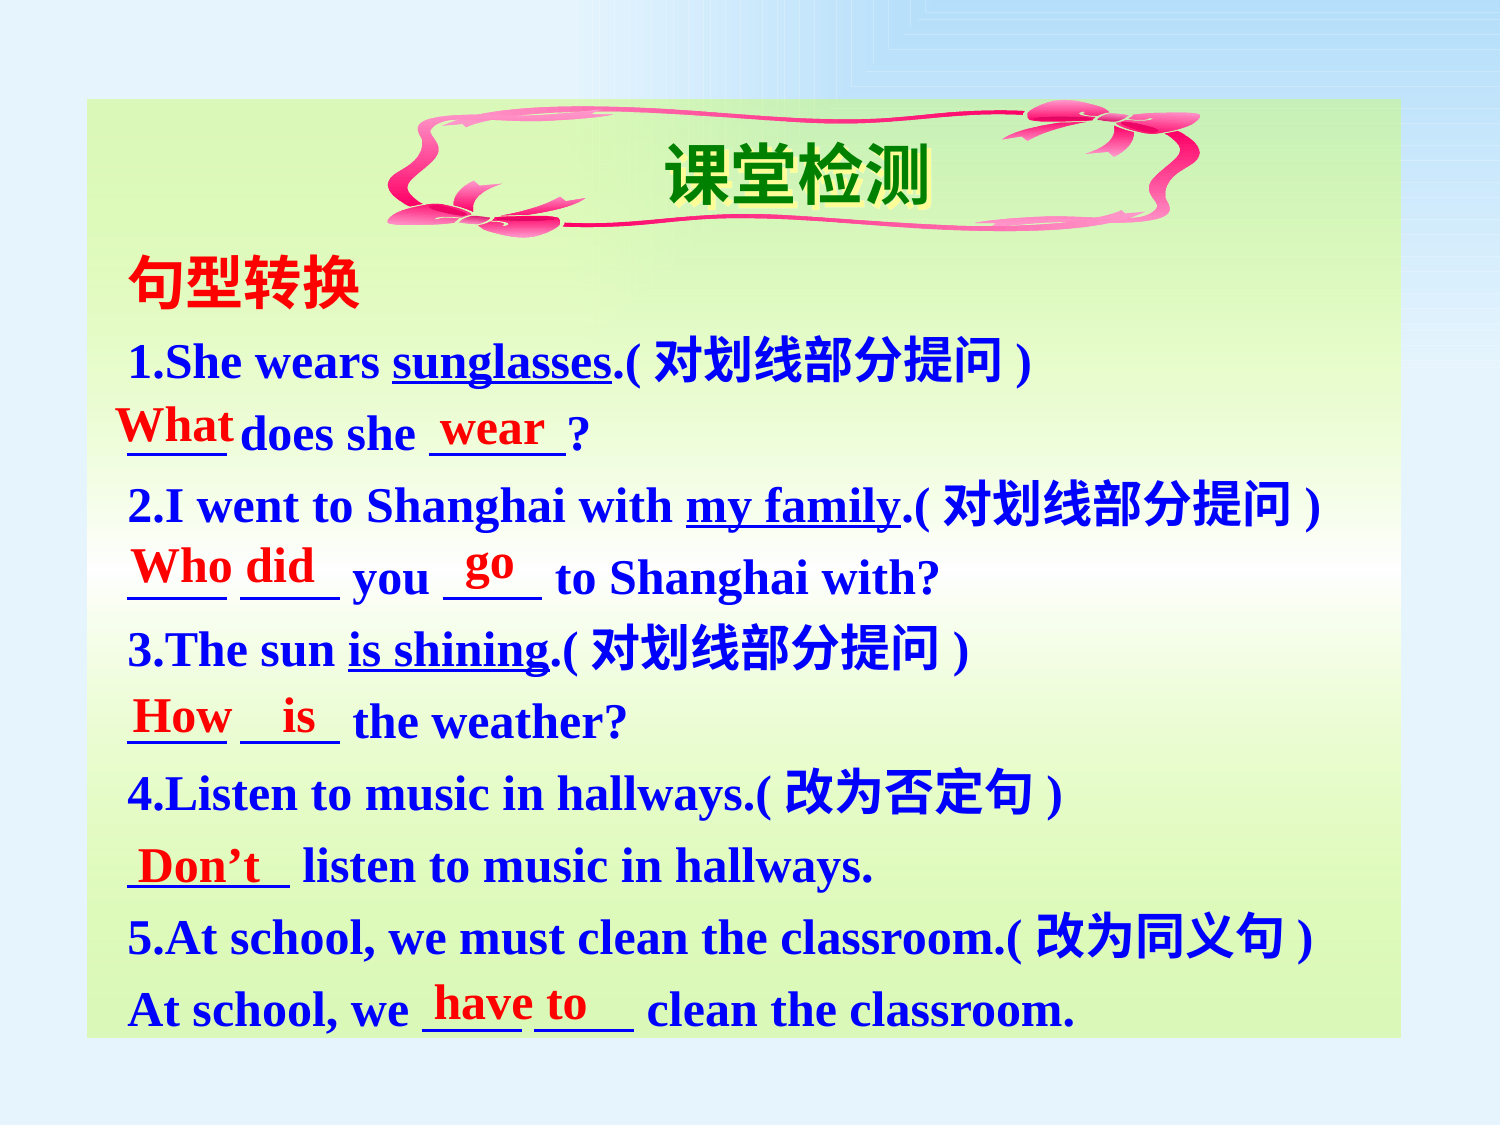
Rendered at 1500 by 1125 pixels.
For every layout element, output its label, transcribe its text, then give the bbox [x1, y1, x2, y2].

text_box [387, 99, 1201, 238]
text_box [1201, 99, 1400, 1038]
text_box [87, 99, 386, 1038]
text_box wear [424, 387, 756, 463]
text_box go [449, 521, 616, 596]
text_box 句型转换 1.She wears sunglasses.(对划线部分提问) does she ? 2.I went to Shanghai with my family.(对划线部分提问) you to Shanghai with? 3.The sun is shining.(对划线部分提问) the weather? 4.Listen to music in hallways.(改为否定句) listen to music in hallways. 5.At school, we must clean the classroom.(改为同义句) At school, we clean the classroom. [112, 224, 1388, 1044]
text_box How is [117, 674, 425, 750]
text_box What [99, 384, 401, 459]
text_box Who did [115, 524, 488, 600]
text_box have to [418, 962, 738, 1038]
text_box Don’t [123, 824, 413, 900]
